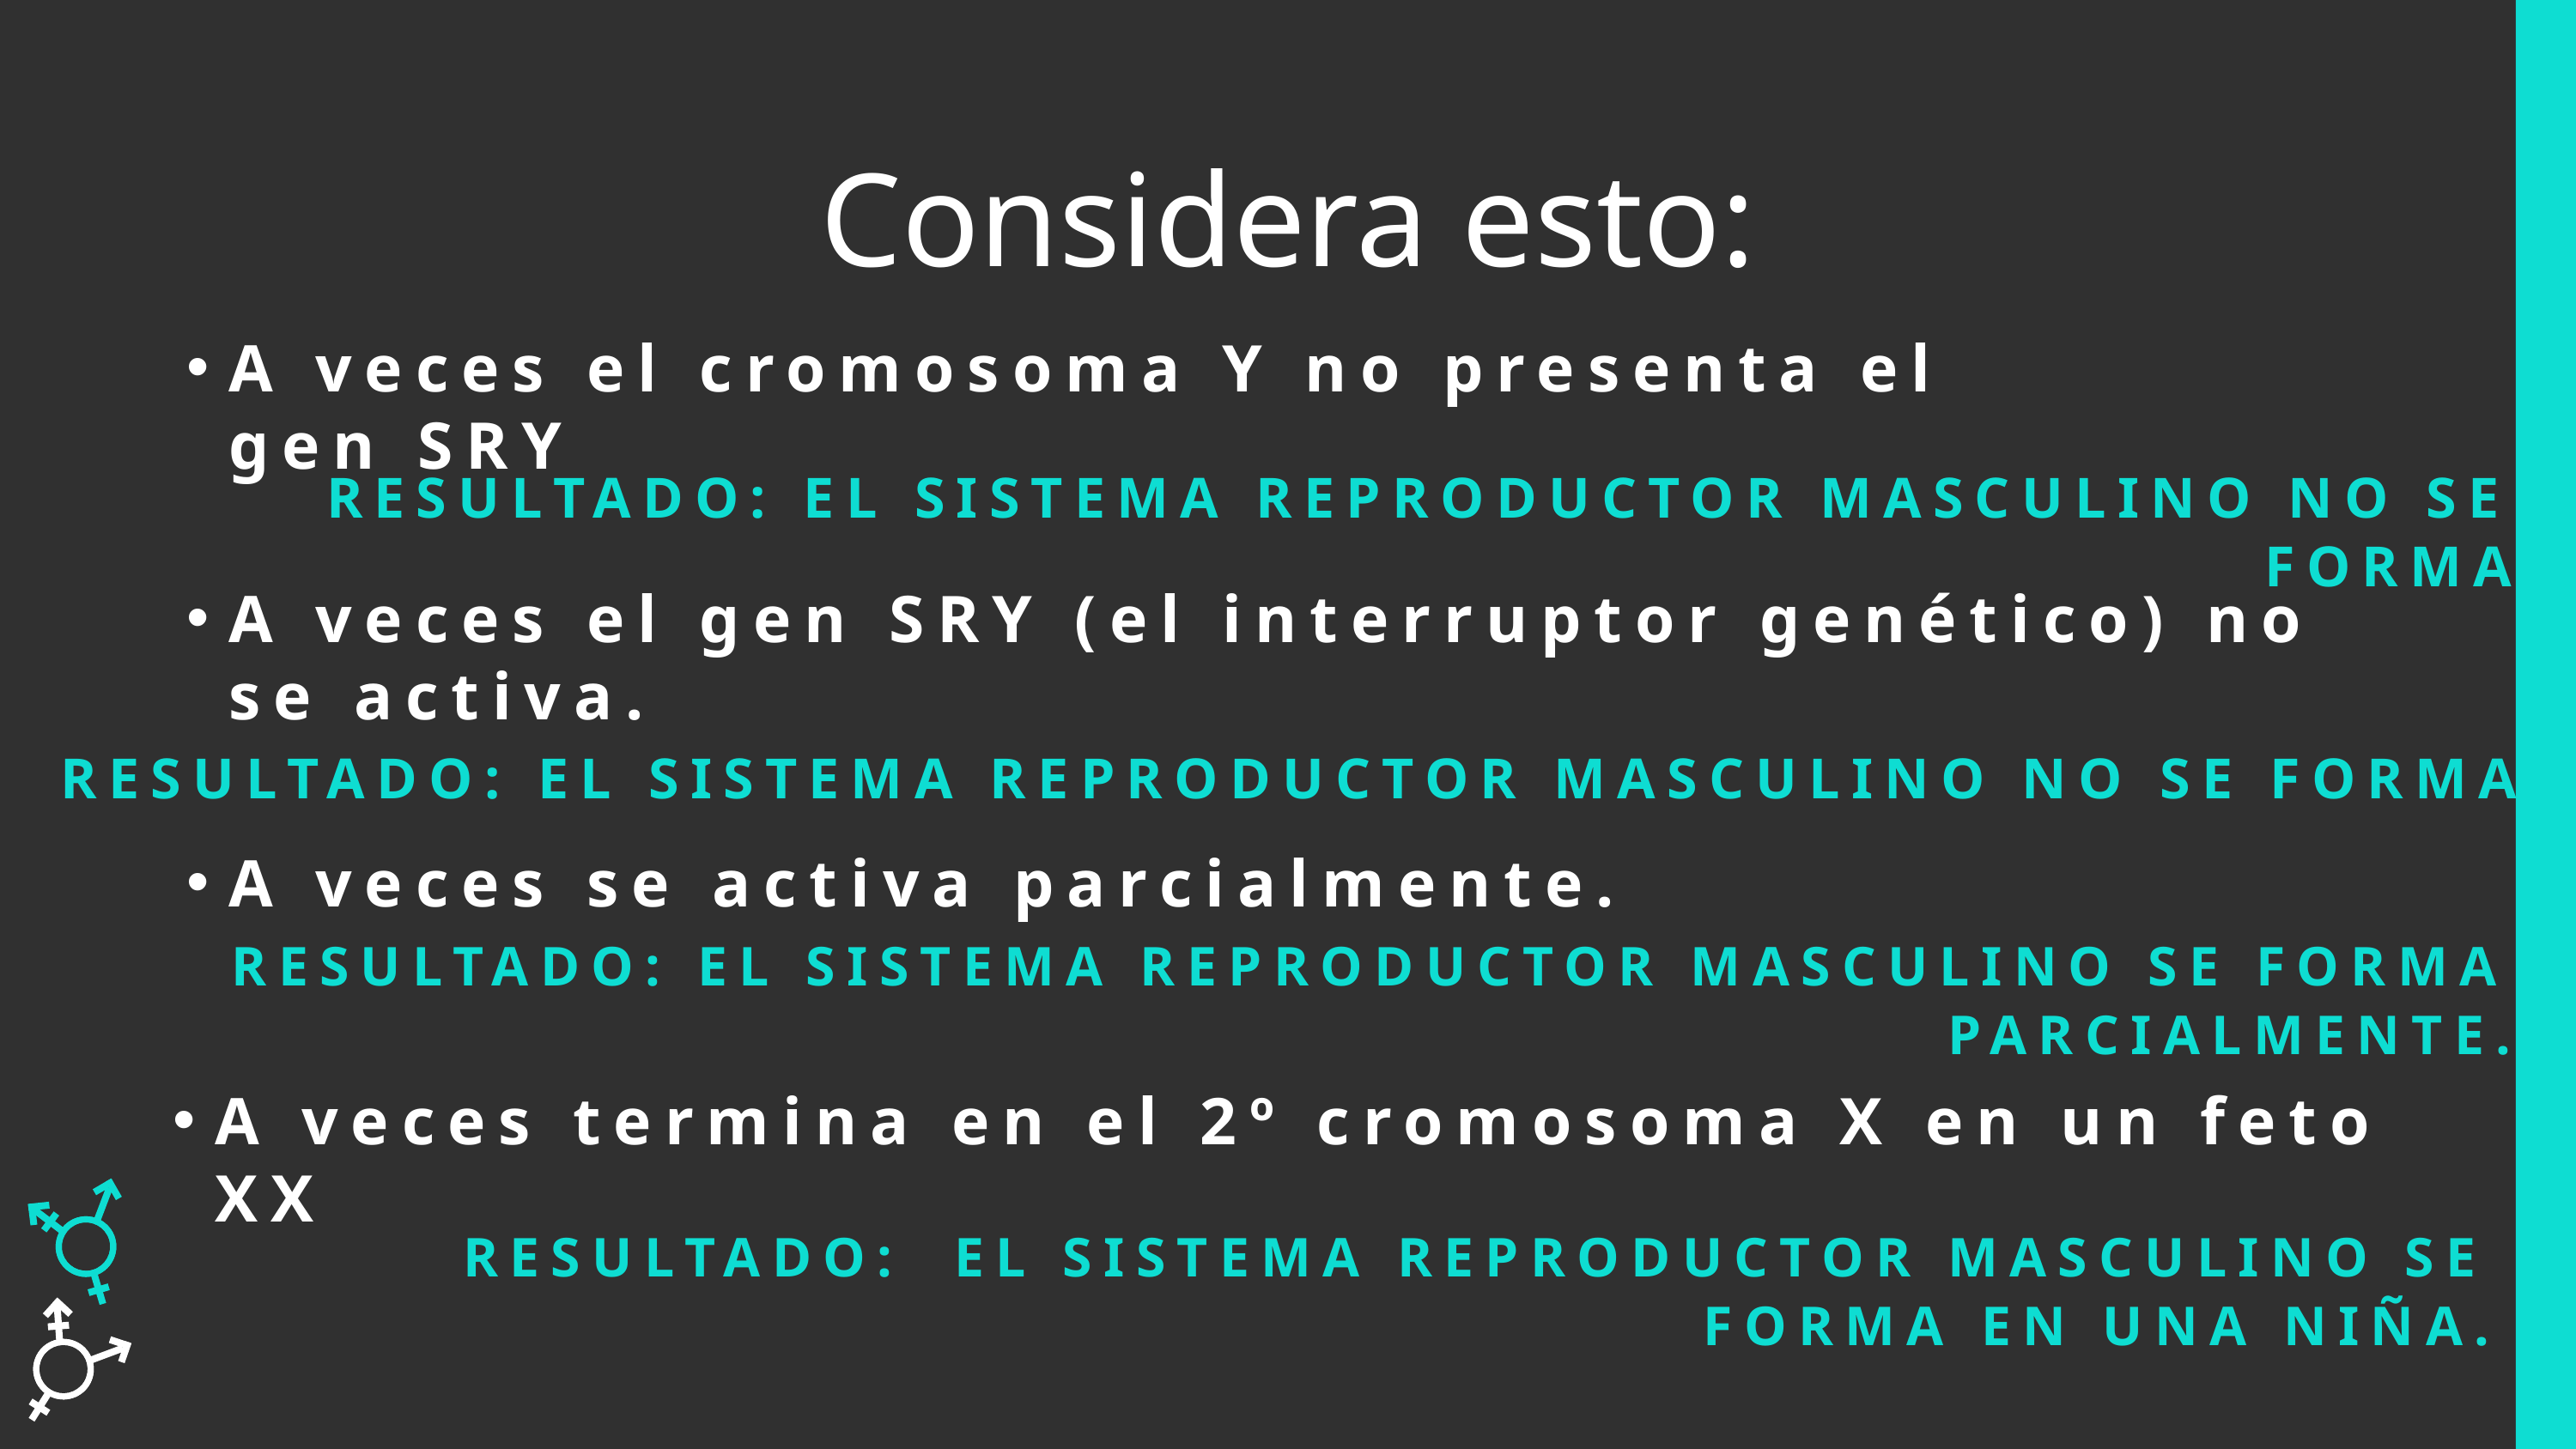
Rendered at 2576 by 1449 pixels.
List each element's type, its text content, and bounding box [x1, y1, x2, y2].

text_box RESULTADO: EL SISTEMA REPRODUCTOR MASCULINO NO SE FORMA [80, 460, 2512, 598]
text_box A veces el gen SRY (el interruptor genético) no se activa. [144, 598, 2432, 733]
text_box RESULTADO: EL SISTEMA REPRODUCTOR MASCULINO SE FORMA PARCIALMENTE. [0, 928, 2512, 1066]
text_box RESULTADO: EL SISTEMA REPRODUCTOR MASCULINO SE FORMA EN UNA NIÑA. [210, 1218, 2491, 1357]
text_box A veces termina en el 2º cromosoma X en un feto XX [131, 1080, 2433, 1235]
text_box A veces el cromosoma Y no presenta el gen SRY [144, 327, 2082, 460]
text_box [1, 1276, 145, 1426]
text_box Considera esto: [144, 163, 2432, 293]
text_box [6, 1152, 151, 1302]
text_box RESULTADO: EL SISTEMA REPRODUCTOR MASCULINO NO SE FORMA [0, 740, 2515, 809]
text_box A veces se activa parcialmente. [144, 842, 1692, 920]
text_box [2515, 0, 2576, 1449]
